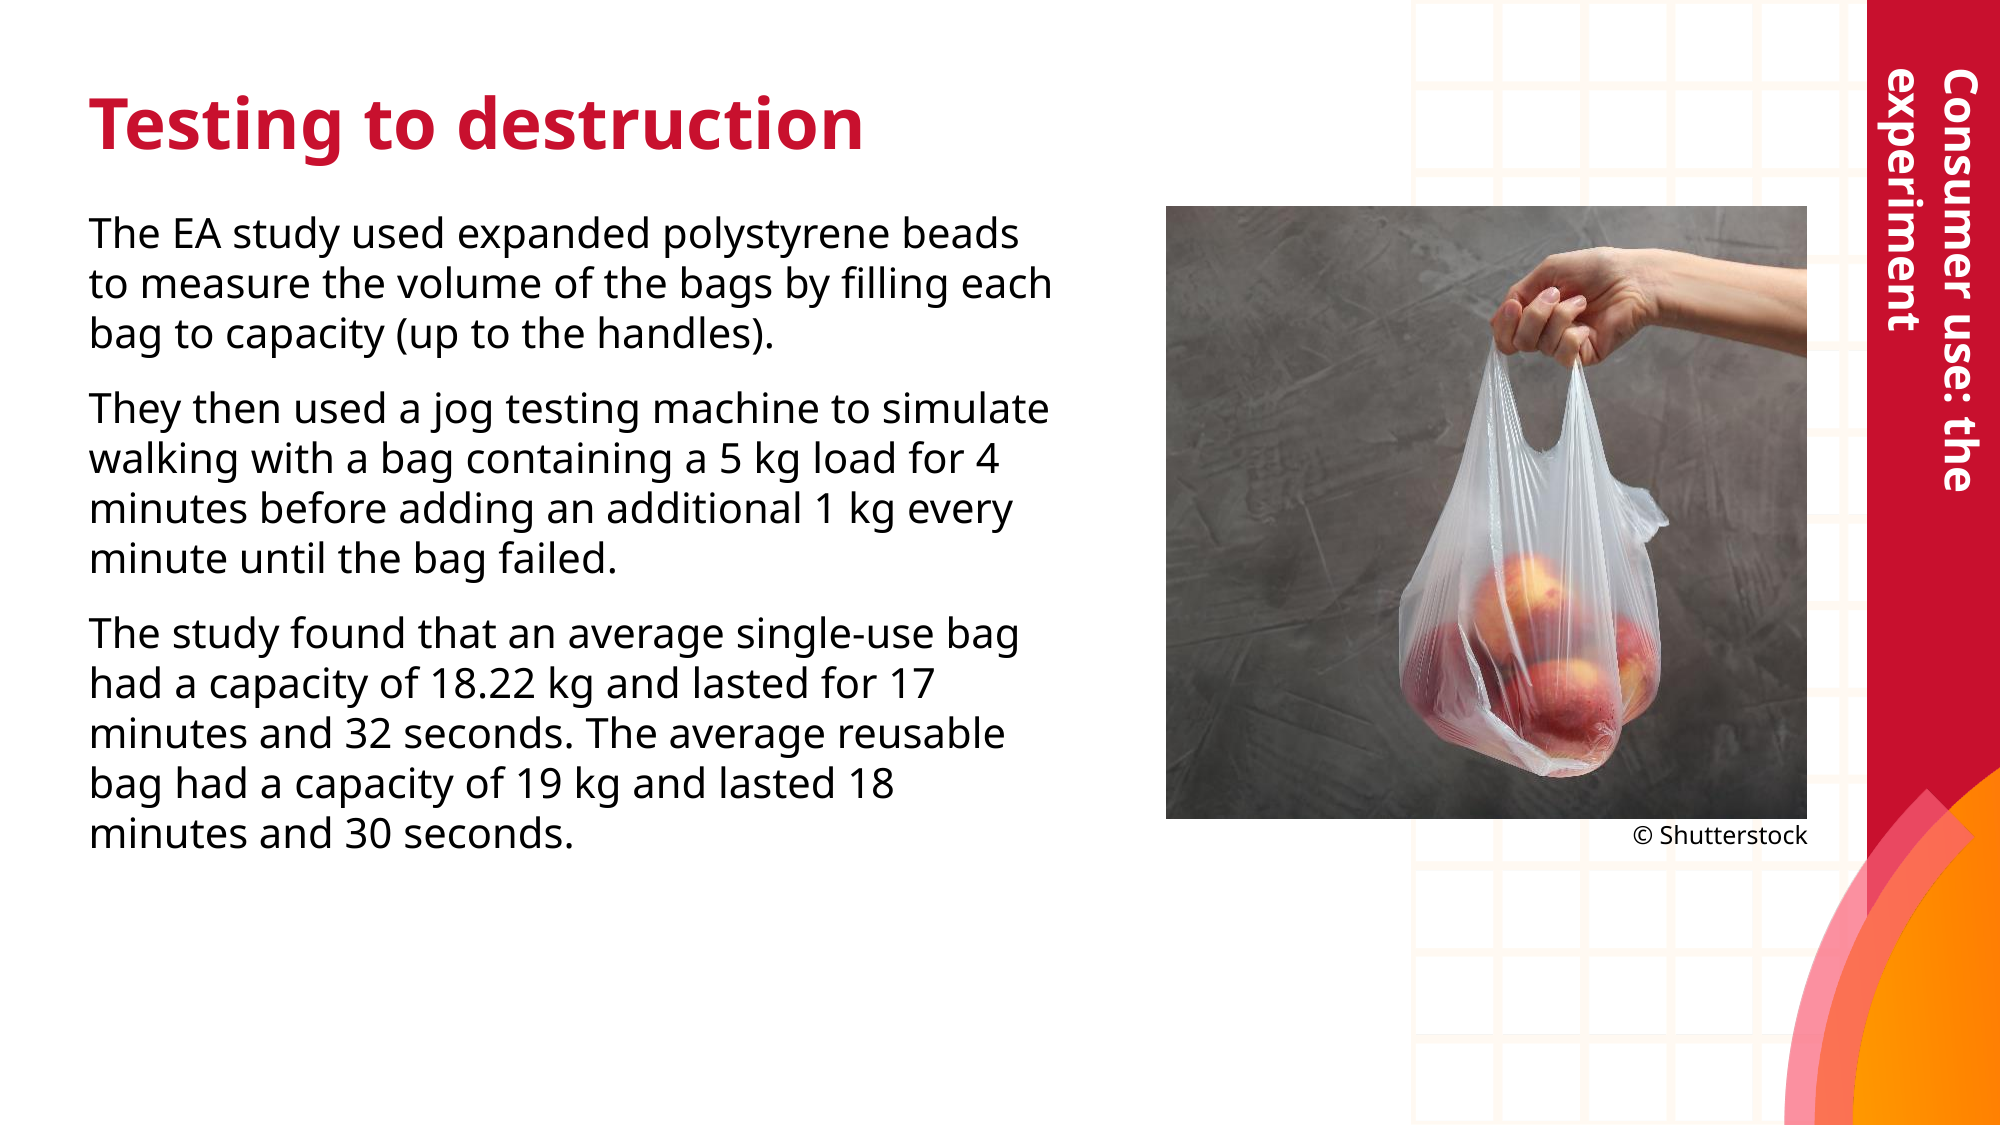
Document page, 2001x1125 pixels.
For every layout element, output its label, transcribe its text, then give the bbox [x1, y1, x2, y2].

list The EA study used expanded polystyrene beads to measure the volume of the bags by filling each bag to capacity (up to the handles). They then used a jog testing machine to simulate walking with a bag containing a 5 kg load for 4 minutes before adding an additional 1 kg every minute until the bag failed. The study found that an average single-use bag had a capacity of 18.22 kg and lasted for 17 minutes and 32 seconds. The average reusable bag had a capacity of 19 kg and lasted 18 minutes and 30 seconds. [88, 206, 1063, 1034]
text_box © Shutterstock [1617, 811, 1824, 857]
picture [1166, 0, 2000, 1125]
title Testing to destruction [88, 88, 1743, 161]
text_box Consumer use: the experiment [1867, 67, 2000, 765]
